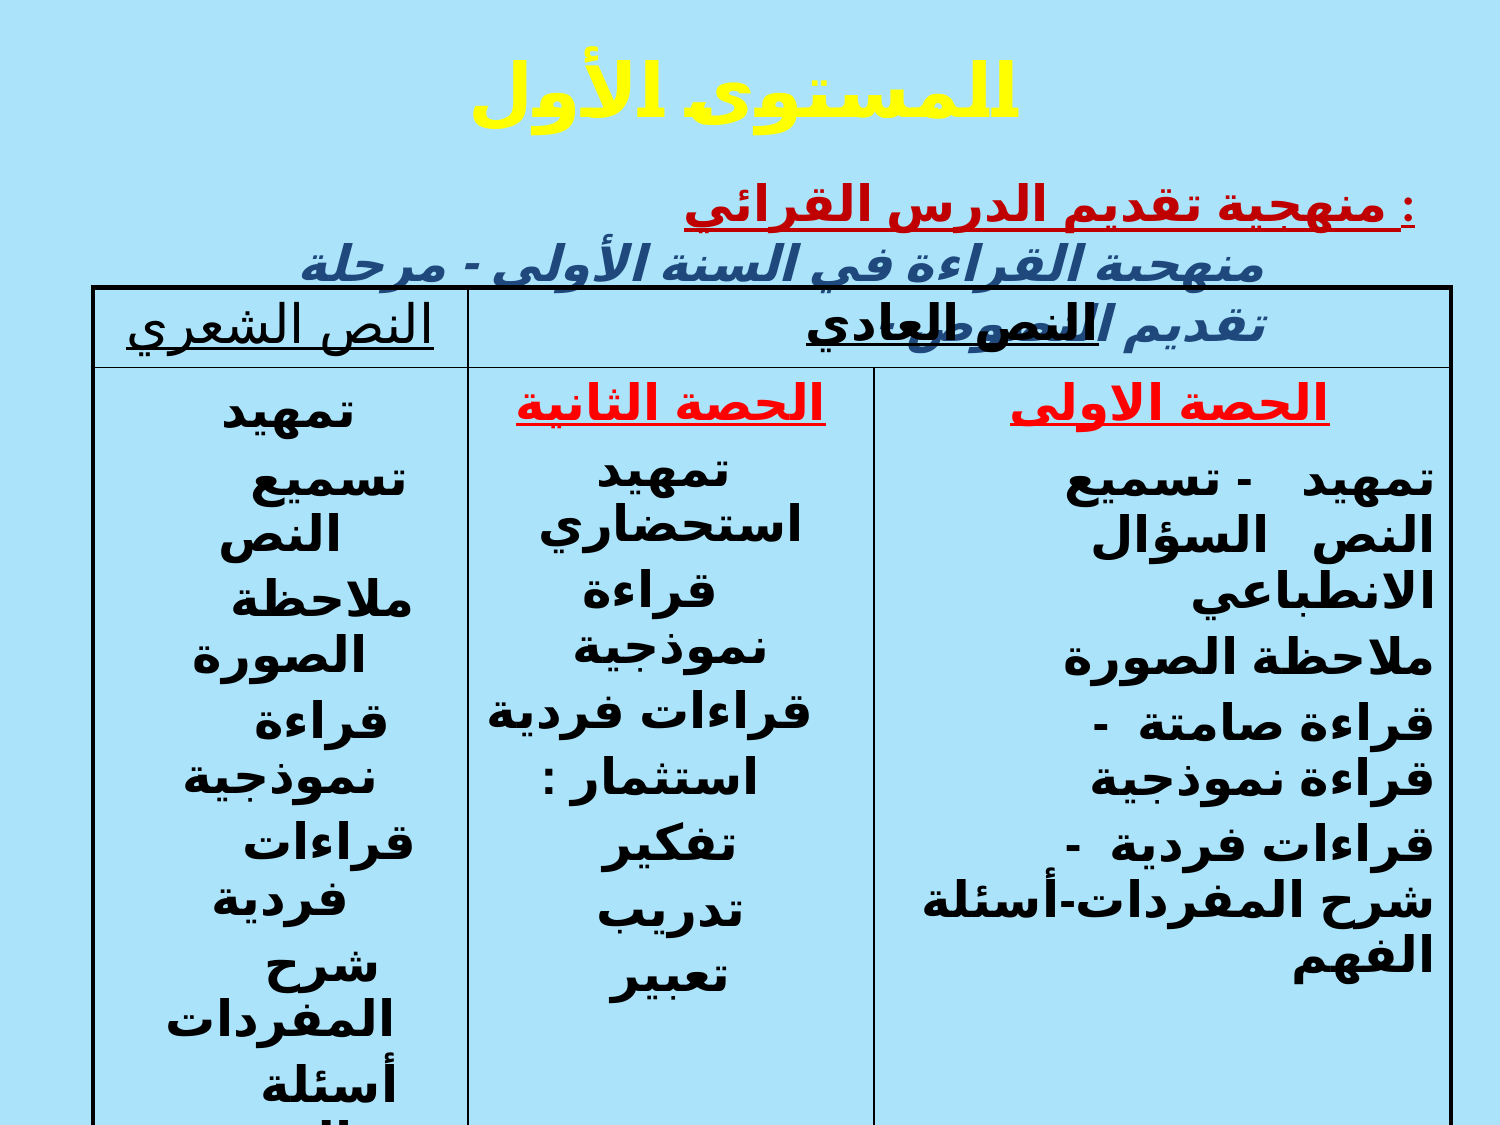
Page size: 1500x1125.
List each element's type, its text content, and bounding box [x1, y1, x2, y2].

table_header النص العادي [469, 290, 1449, 367]
text_box منهجية تقديم الدرس القرائي : منهجية القراءة في السنة الأولى - مرحلة تقديم النصوص - [175, 163, 1430, 285]
table_cell تمهيد تسميع النص ملاحظة الصورة قراءة نموذجية قراءات فردية شرح المفردات أسئلة الفهم [95, 368, 467, 1125]
table_cell الحصة الاولى تمهيد - تسميع النص السؤال الانطباعي ملاحظة الصورة قراءة صامتة - قراءة نموذجية قراءات فردية - شرح المفردات-أسئلة الفهم [875, 368, 1449, 1125]
table_cell الحصة الثانية تمهيد استحضاري قراءة نموذجية قراءات فردية استثمار : تفكير تدريب تعبير [469, 368, 873, 1125]
text_box المستوى الأول [93, 35, 1395, 141]
table_header النص الشعري [95, 290, 467, 367]
